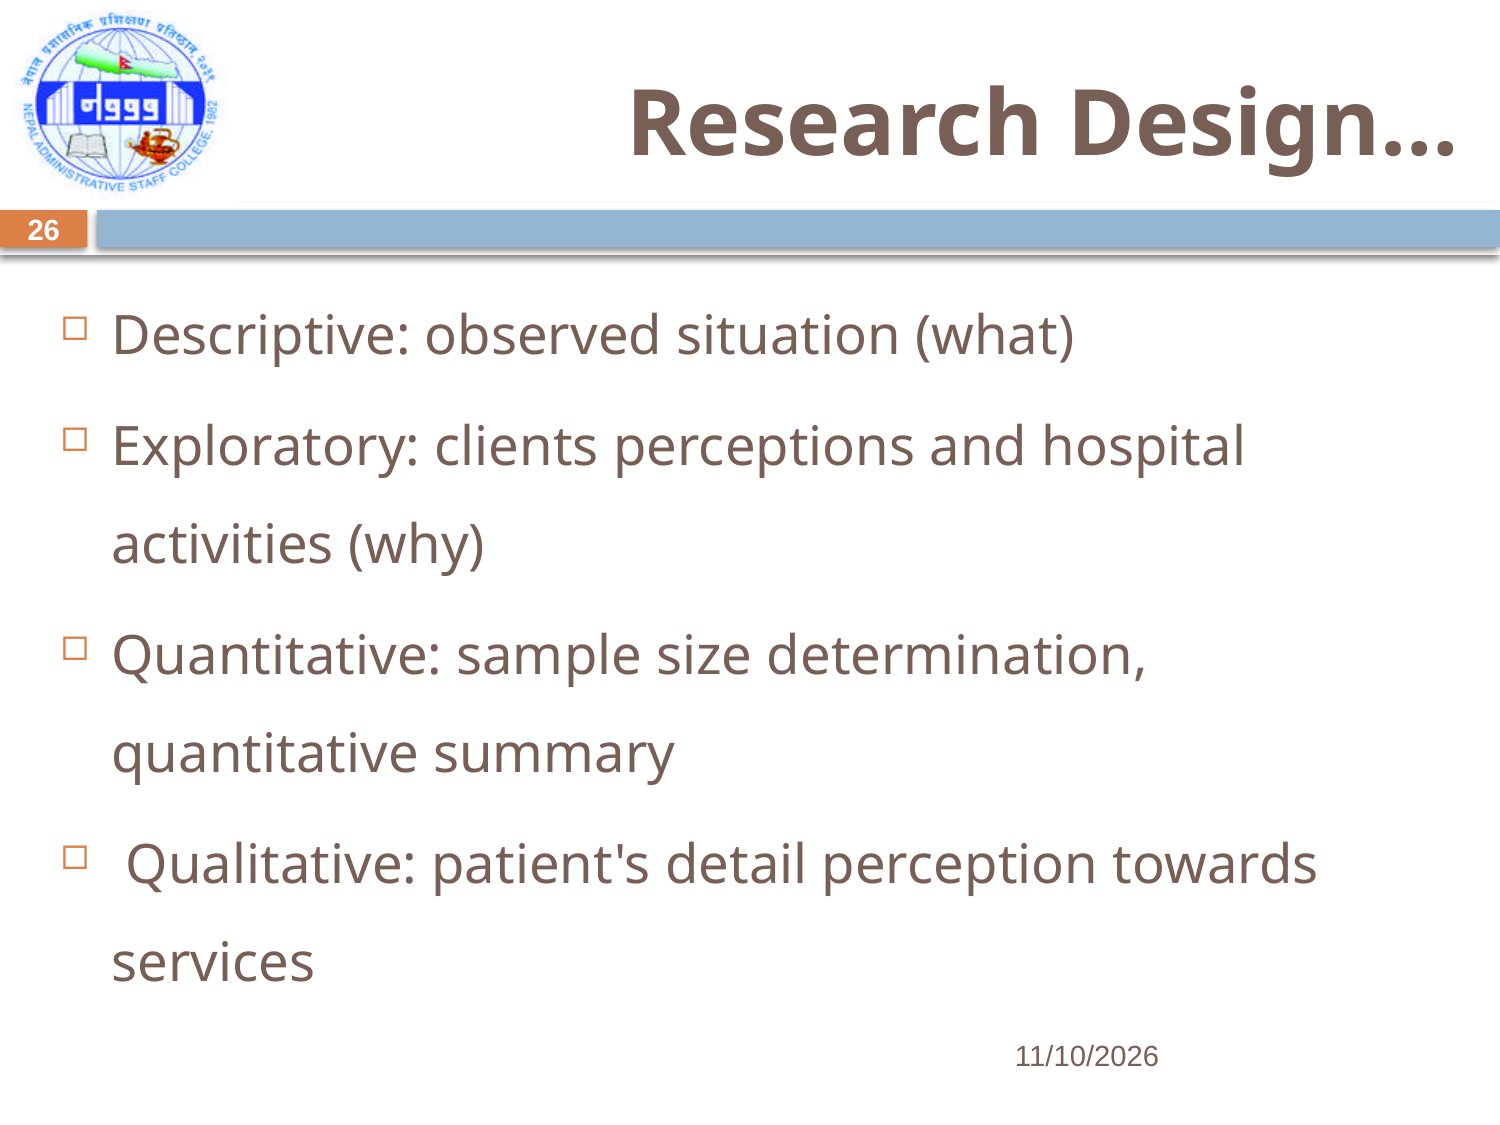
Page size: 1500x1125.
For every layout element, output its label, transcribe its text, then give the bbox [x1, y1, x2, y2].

list Descriptive: observed situation (what) Exploratory: clients perceptions and hospital activities (why) Quantitative: sample size determination, quantitative summary Qualitative: patient's detail perception towards services [50, 262, 1438, 1000]
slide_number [999, 1025, 1438, 1085]
title Research Design… [218, 37, 1471, 200]
picture [1, 0, 236, 208]
slide_number 26 [0, 208, 88, 249]
